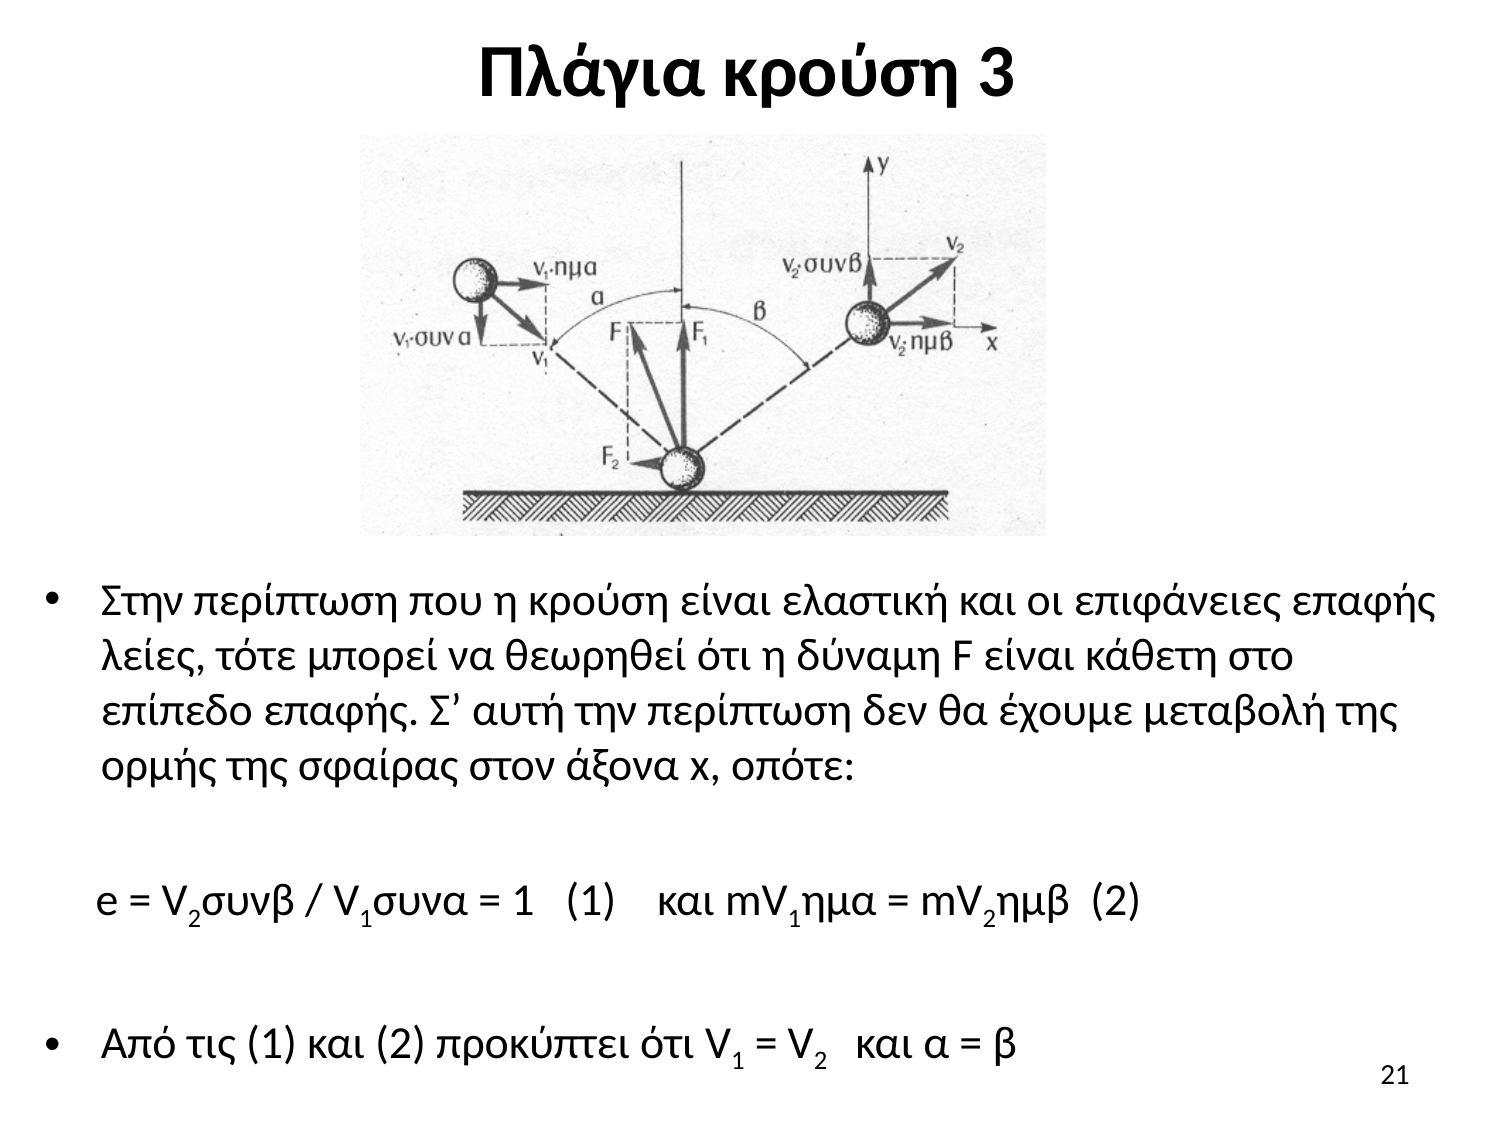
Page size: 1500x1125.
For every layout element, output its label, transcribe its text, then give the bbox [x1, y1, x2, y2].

list Στην περίπτωση που η κρούση είναι ελαστική και οι επιφάνειες επαφής λείες, τότε μπορεί να θεωρηθεί ότι η δύναμη F είναι κάθετη στο επίπεδο επαφής. Σ’ αυτή την περίπτωση δεν θα έχουμε μεταβολή της ορμής της σφαίρας στον άξονα x, οπότε: e = V2συνβ / V1συνα = 1 (1) και mV1ημα = mV2ημβ (2) Από τις (1) και (2) προκύπτει ότι V1 = V2 και α = β [29, 562, 1471, 1083]
title Πλάγια κρούση 3 [41, 30, 1453, 102]
picture [359, 133, 1046, 536]
slide_number 21 [1074, 1042, 1425, 1103]
